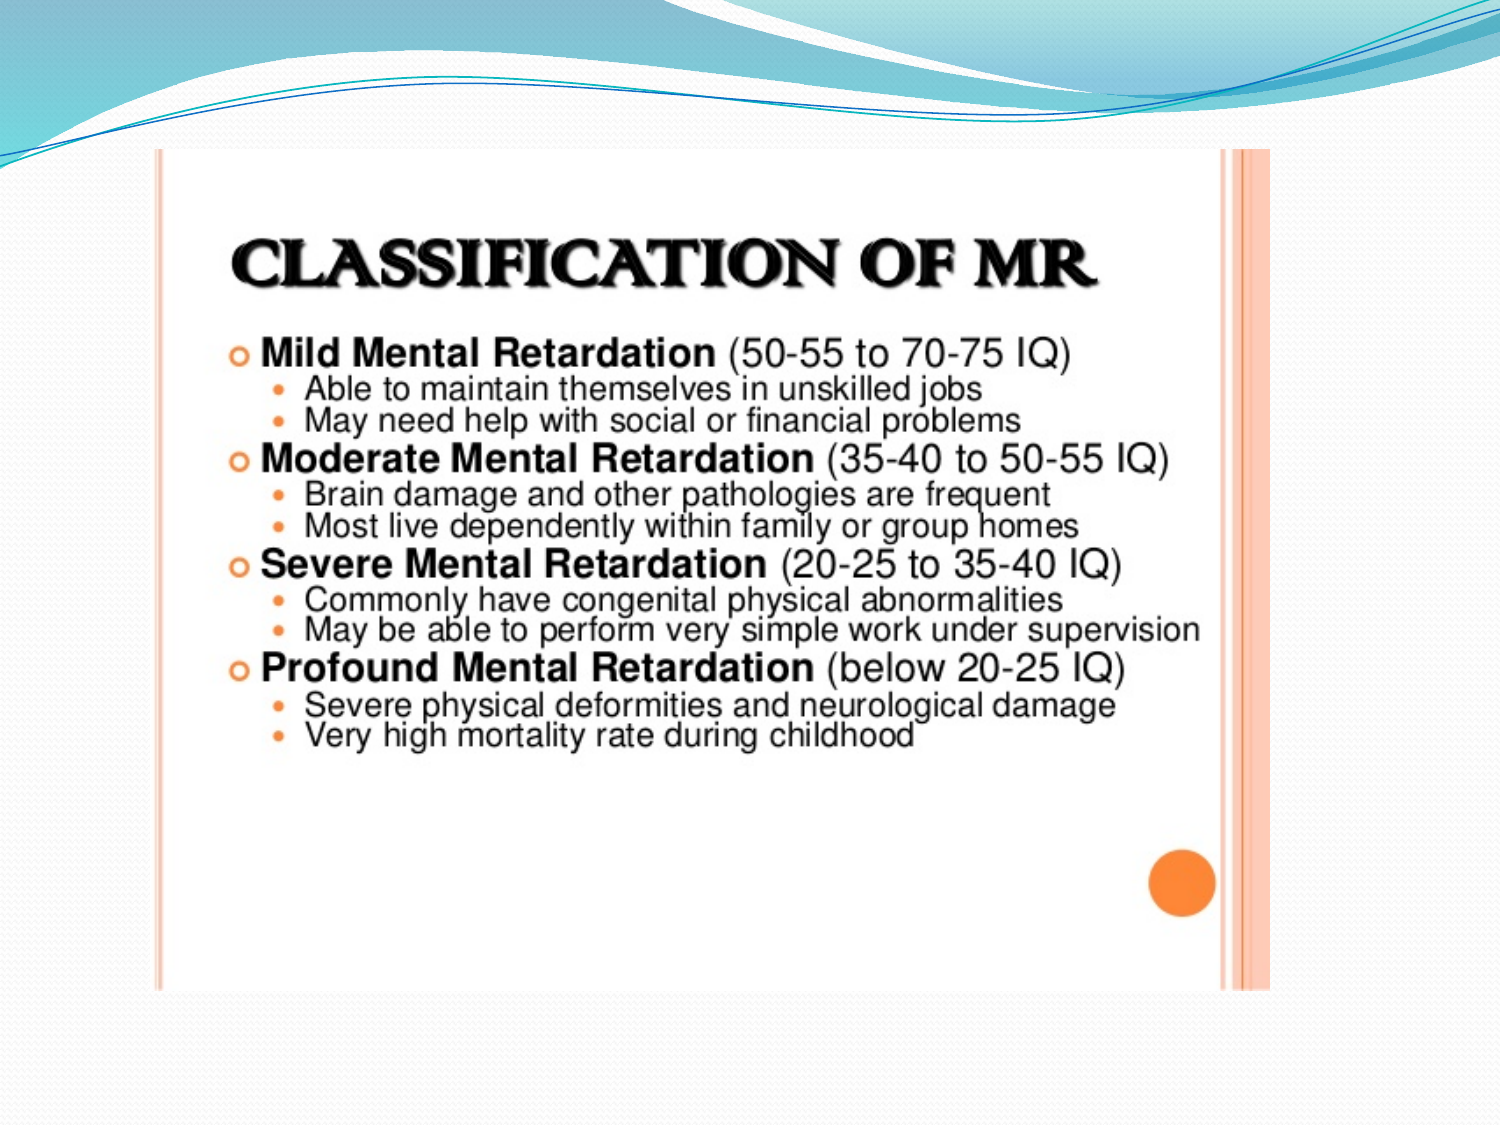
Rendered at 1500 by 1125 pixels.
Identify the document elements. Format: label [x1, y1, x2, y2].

list [149, 149, 1270, 991]
